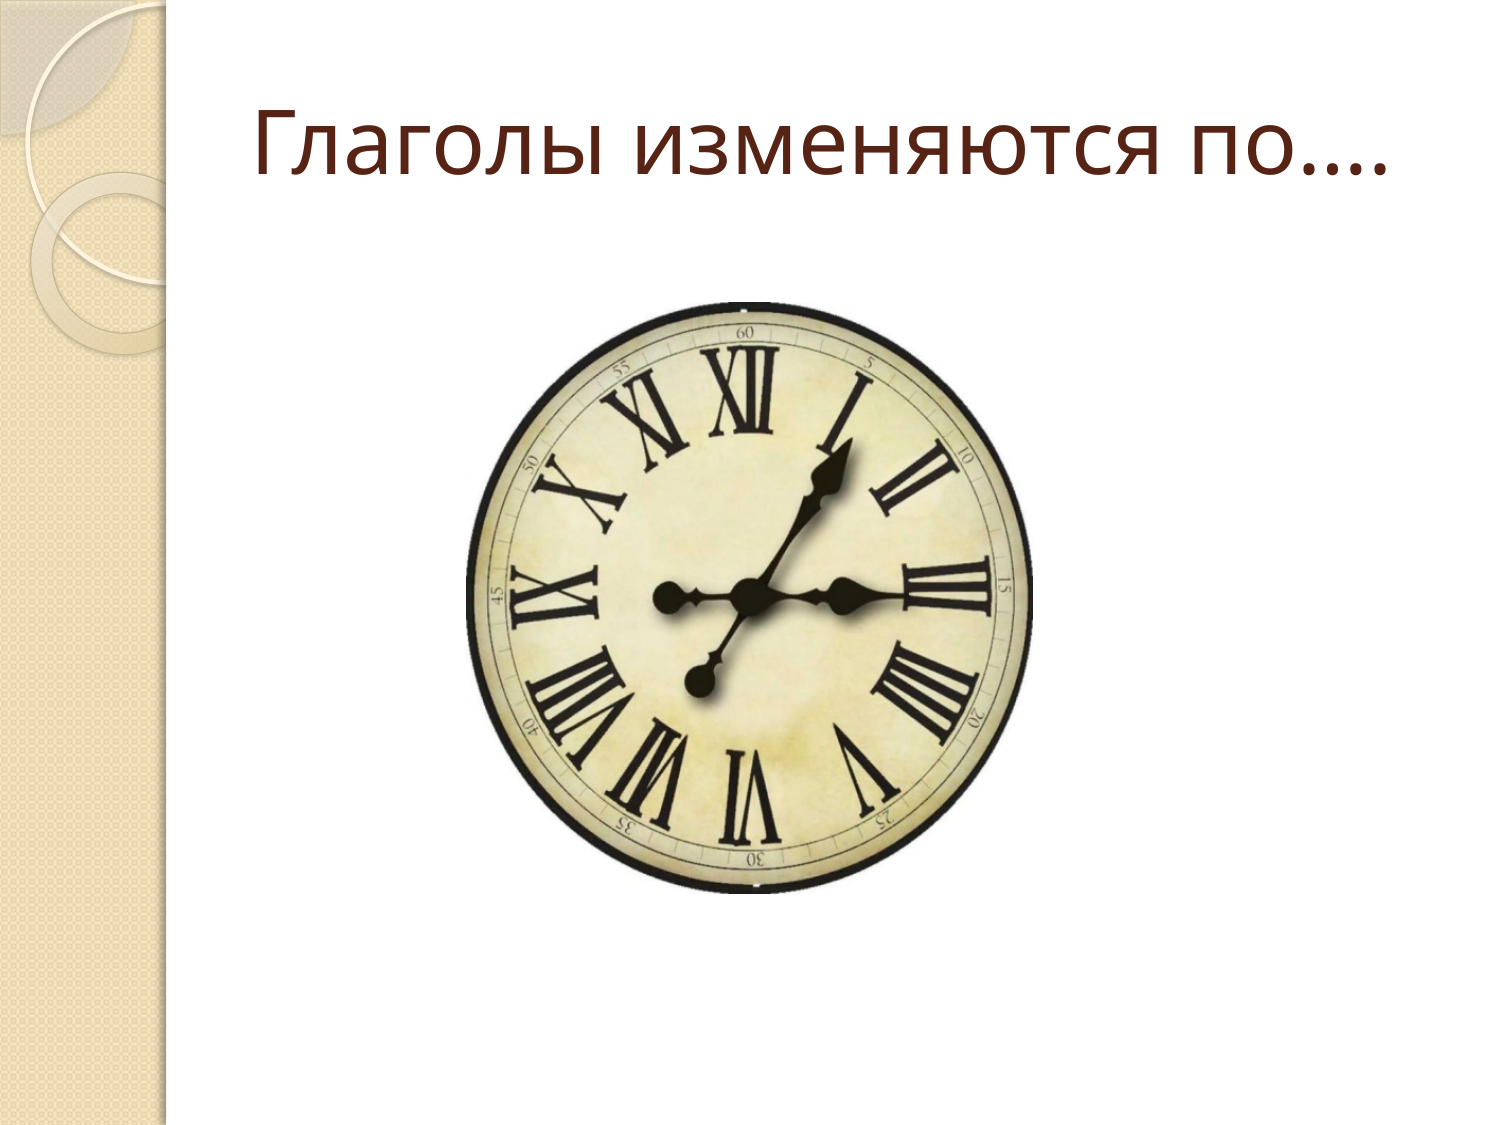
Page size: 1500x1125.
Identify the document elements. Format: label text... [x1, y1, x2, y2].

title Глаголы изменяются по…. [235, 45, 1466, 233]
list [466, 302, 1034, 894]
